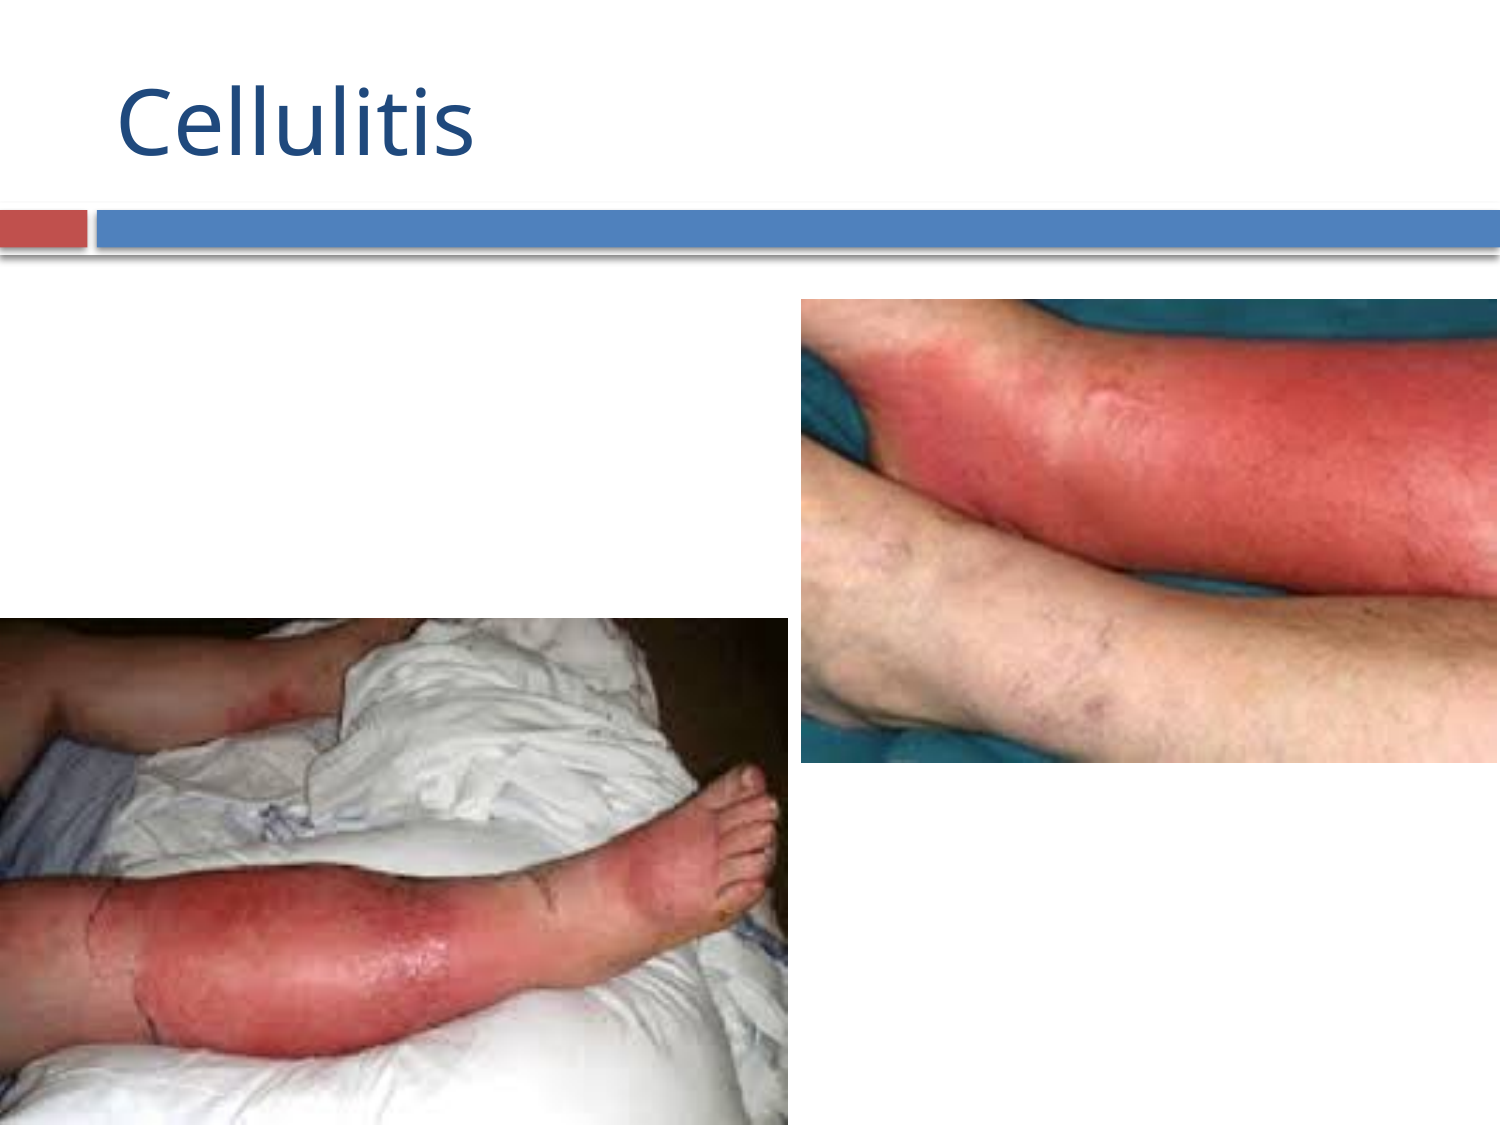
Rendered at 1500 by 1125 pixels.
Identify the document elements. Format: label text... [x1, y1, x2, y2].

title Cellulitis [100, 37, 1438, 200]
picture [801, 299, 1498, 763]
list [0, 618, 788, 1125]
